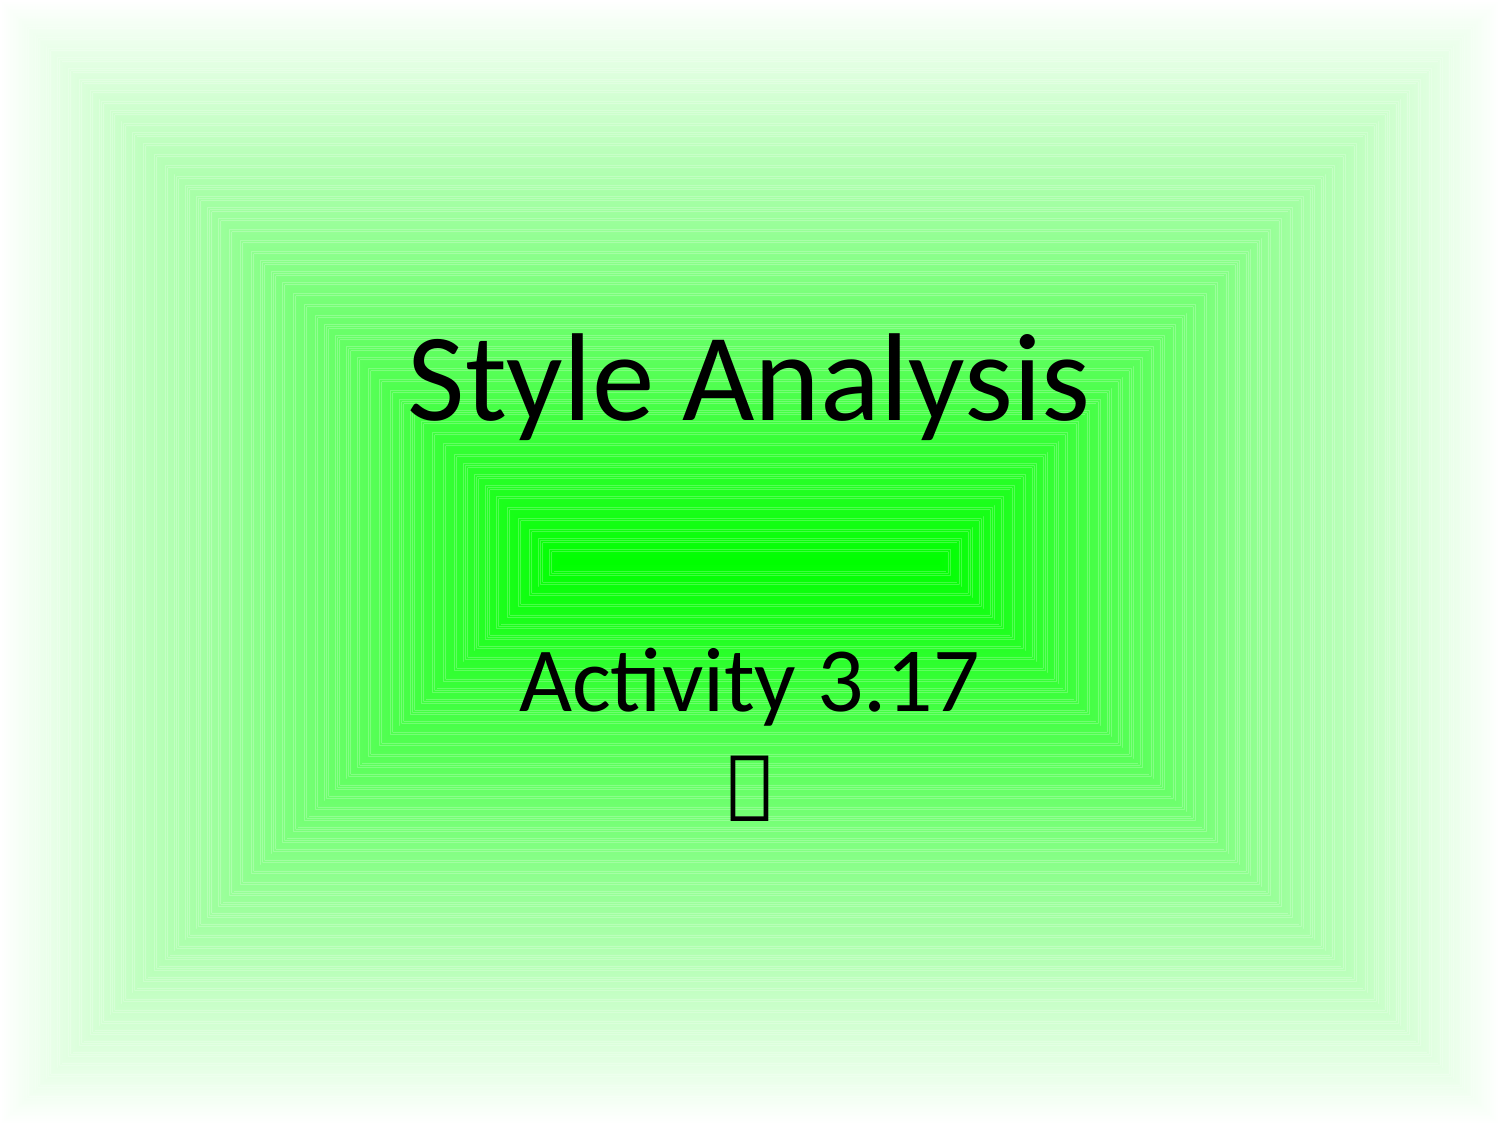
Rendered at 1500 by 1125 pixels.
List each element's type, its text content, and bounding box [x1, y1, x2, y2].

title Style Analysis [112, 249, 1388, 492]
text_box Activity 3.17  [112, 608, 1388, 850]
